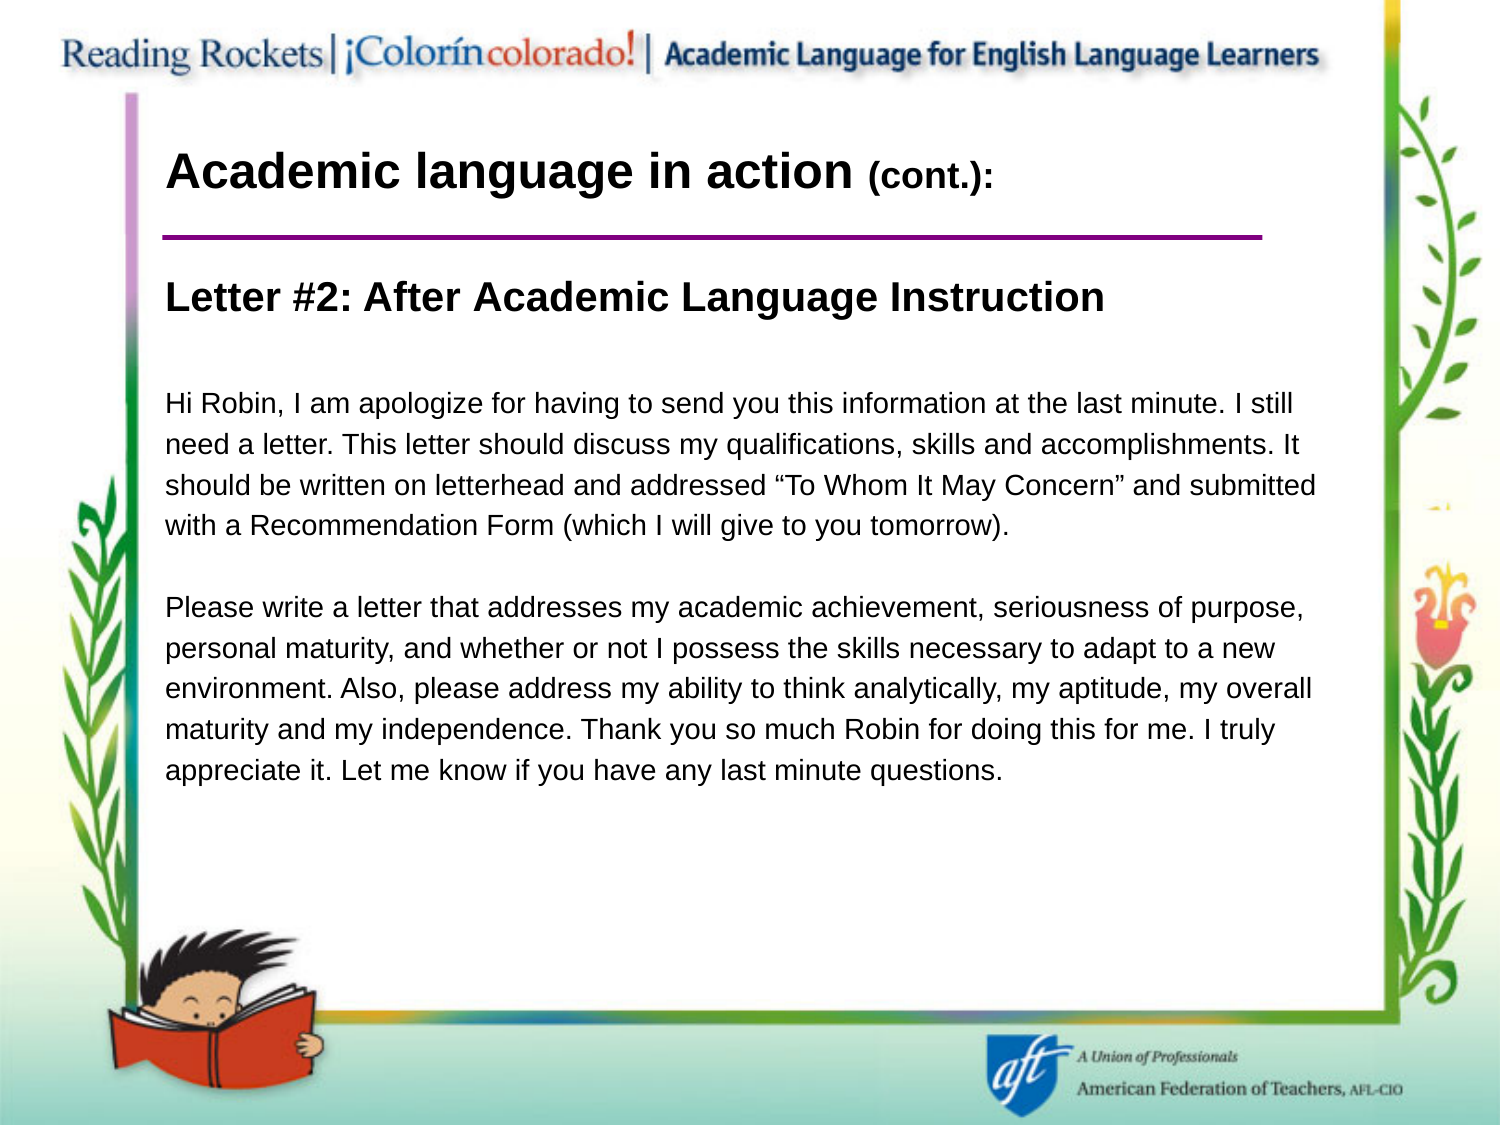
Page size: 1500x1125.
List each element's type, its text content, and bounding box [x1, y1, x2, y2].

picture [0, 0, 1500, 1125]
list Letter #2: After Academic Language Instruction Hi Robin, I am apologize for having to send you this information at the last minute. I still need a letter. This letter should discuss my qualifications, skills and accomplishments. It should be written on letterhead and addressed “To Whom It May Concern” and submitted with a Recommendation Form (which I will give to you tomorrow). Please write a letter that addresses my academic achievement, seriousness of purpose, personal maturity, and whether or not I possess the skills necessary to adapt to a new environment. Also, please address my ability to think analytically, my aptitude, my overall maturity and my independence. Thank you so much Robin for doing this for me. I truly appreciate it. Let me know if you have any last minute questions. [149, 262, 1363, 1006]
title Academic language in action (cont.): [149, 74, 1376, 263]
